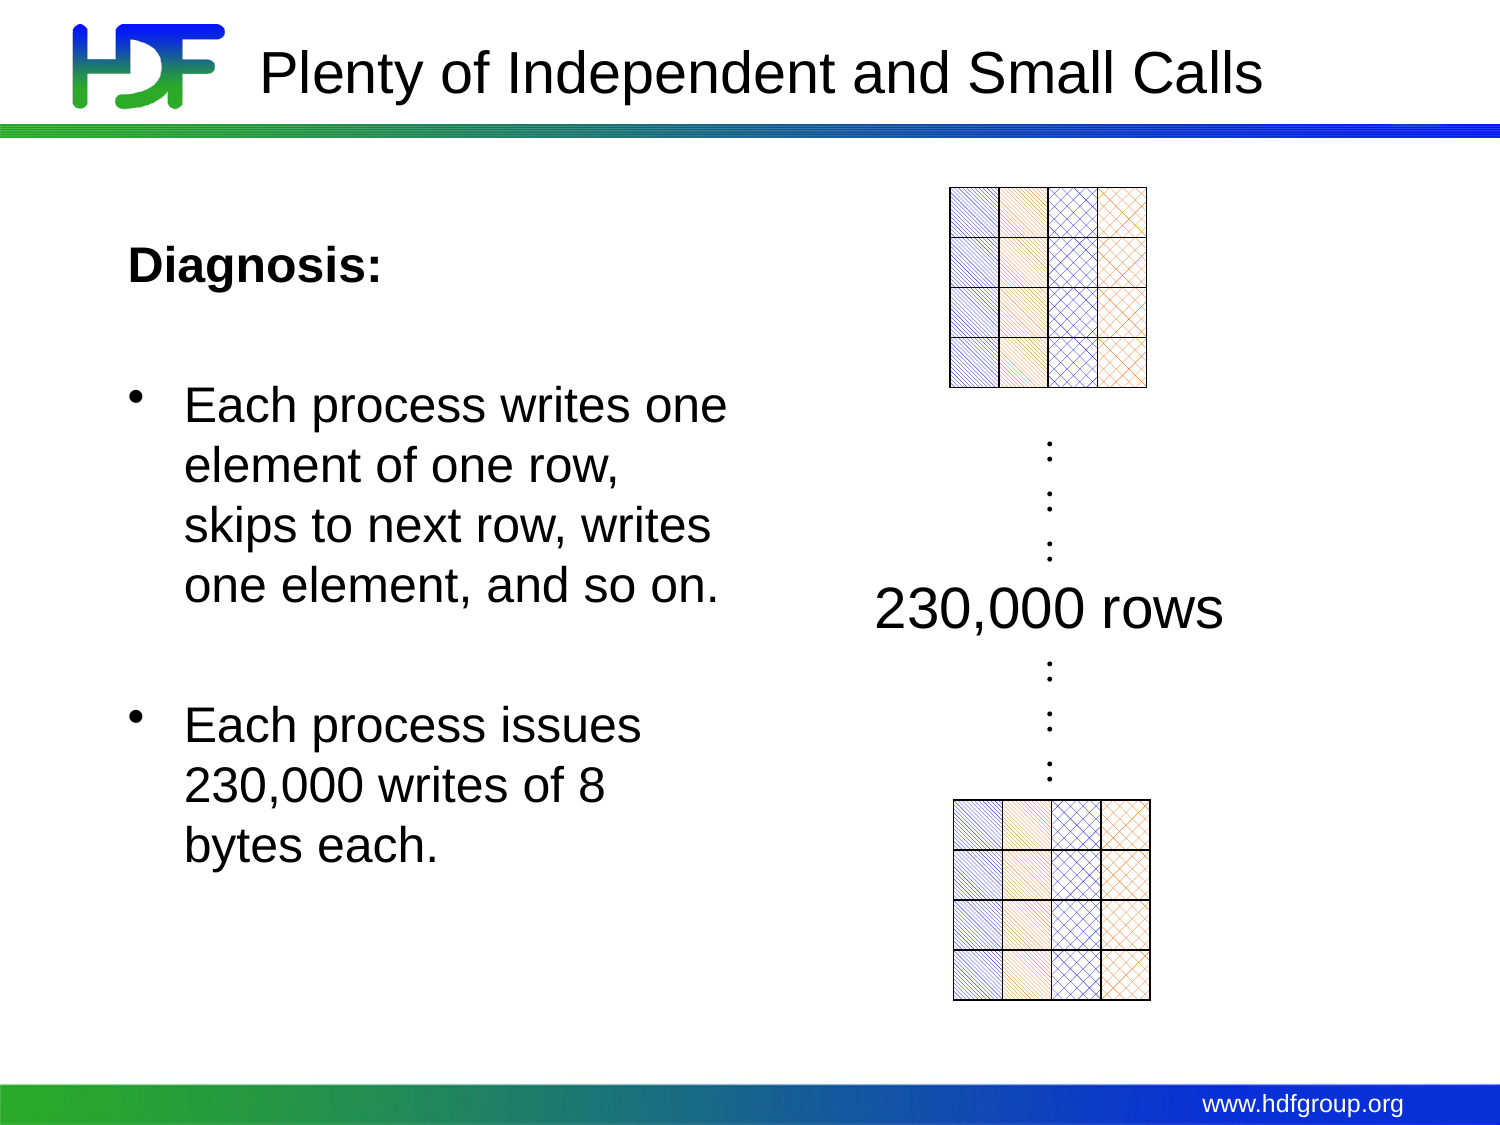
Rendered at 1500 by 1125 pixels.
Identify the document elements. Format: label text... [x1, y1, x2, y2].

text_box : : : 230,000 rows : : : [824, 412, 1275, 798]
title Plenty of Independent and Small Calls [187, 24, 1338, 113]
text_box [953, 799, 1151, 1001]
list Diagnosis: Each process writes one element of one row, skips to next row, writes one element, and so on. Each process issues 230,000 writes of 8 bytes each. [112, 224, 750, 950]
picture [0, 0, 1500, 1125]
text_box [949, 187, 1147, 388]
